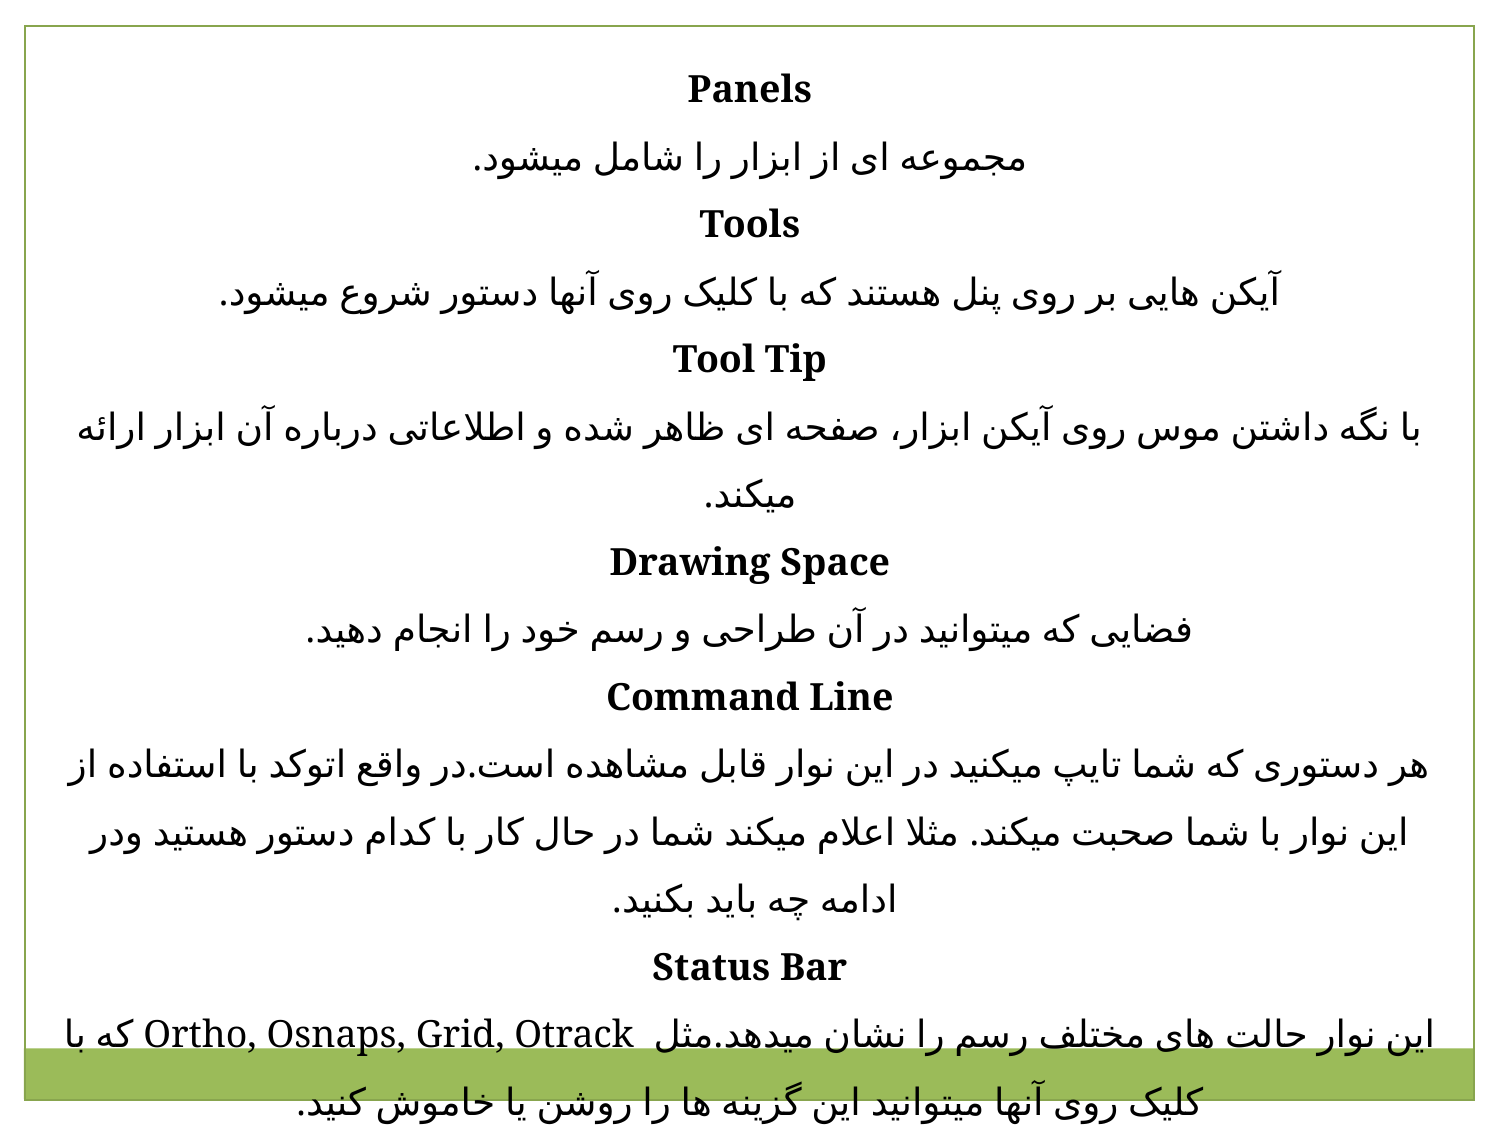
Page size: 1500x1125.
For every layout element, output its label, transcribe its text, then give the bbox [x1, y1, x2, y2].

text_box Panels مجموعه ای از ابزار را شامل میشود. Tools آیکن هایی بر روی پنل هستند که با کلیک روی آنها دستور شروع میشود. Tool Tip با نگه داشتن موس روی آیکن ابزار، صفحه ای ظاهر شده و اطلاعاتی درباره آن ابزار ارائه میکند. Drawing Space فضایی که میتوانید در آن طراحی و رسم خود را انجام دهید. Command Line هر دستوری که شما تایپ میکنید در این نوار قابل مشاهده است.در واقع اتوکد با استفاده از این نوار با شما صحبت میکند. مثلا اعلام میکند شما در حال کار با کدام دستور هستید ودر ادامه چه باید بکنید. Status Bar این نوار حالت های مختلف رسم را نشان میدهد.مثل Ortho, Osnaps, Grid, Otrack که با کلیک روی آنها میتوانید این گزینه ها را روشن یا خاموش کنید. [35, 35, 1465, 1125]
